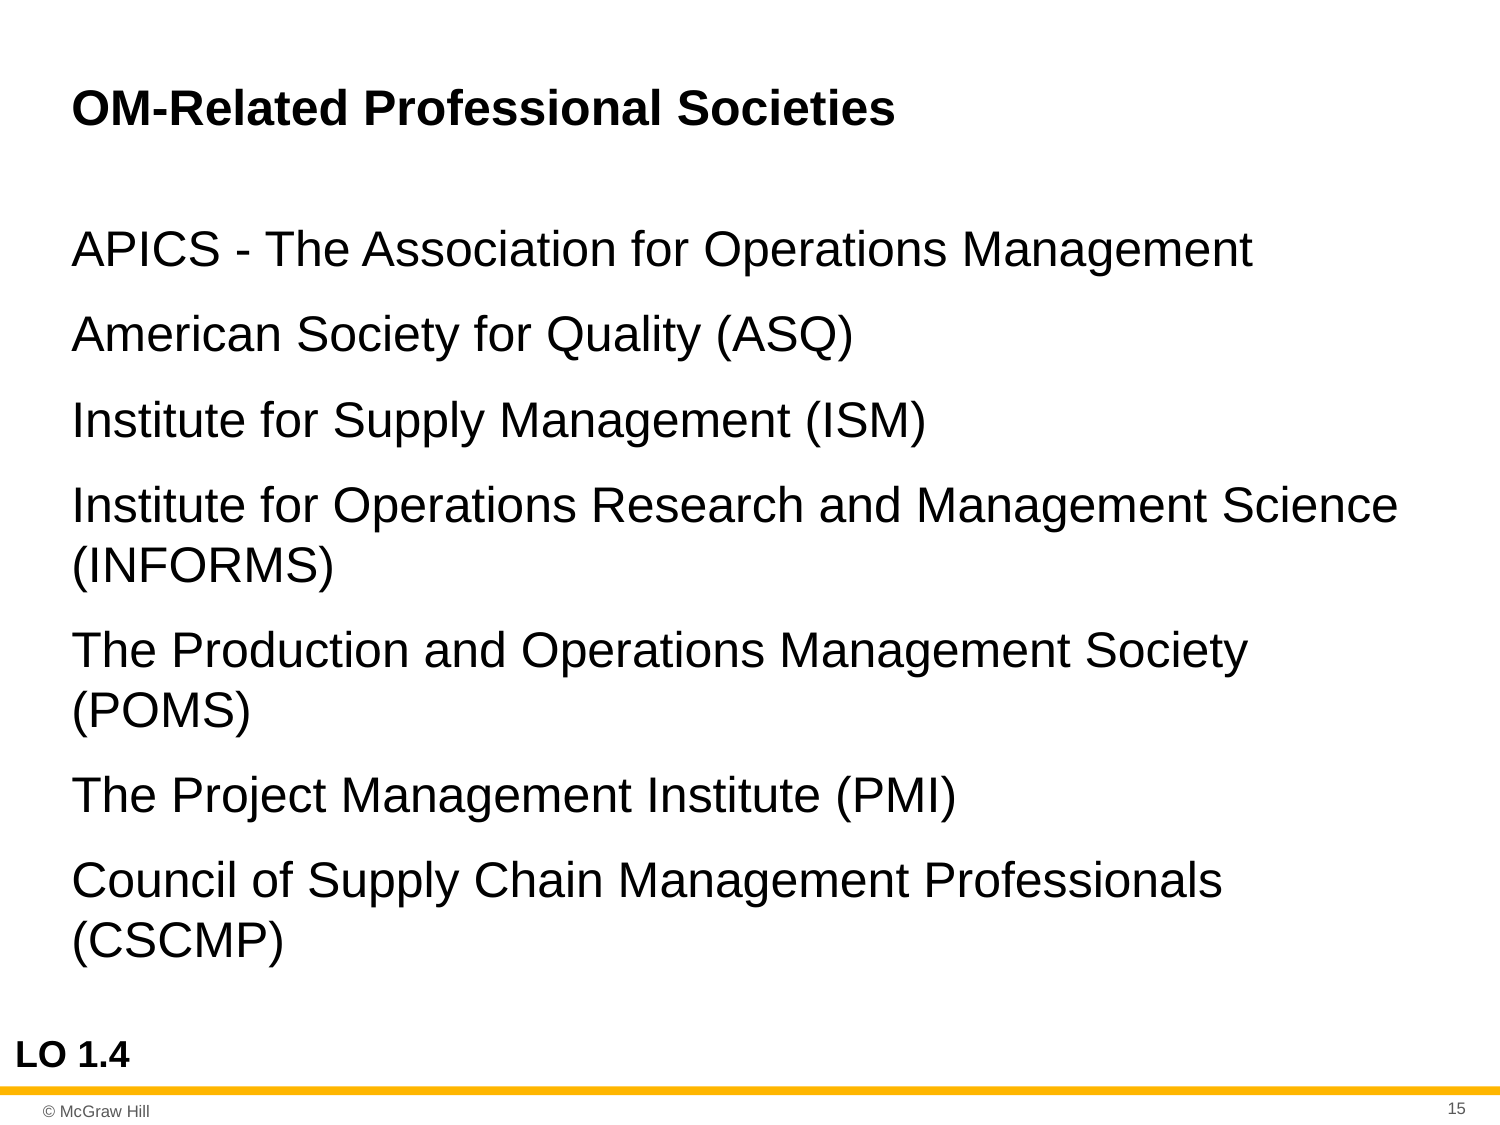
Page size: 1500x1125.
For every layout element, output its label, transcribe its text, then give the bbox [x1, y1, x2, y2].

list APICS - The Association for Operations Management American Society for Quality (ASQ) Institute for Supply Management (ISM) Institute for Operations Research and Management Science (INFORMS) The Production and Operations Management Society (POMS) The Project Management Institute (PMI) Council of Supply Chain Management Professionals (CSCMP) [56, 209, 1444, 974]
title OM-Related Professional Societies [56, 50, 1444, 162]
list LO 1.4 [0, 1022, 197, 1085]
